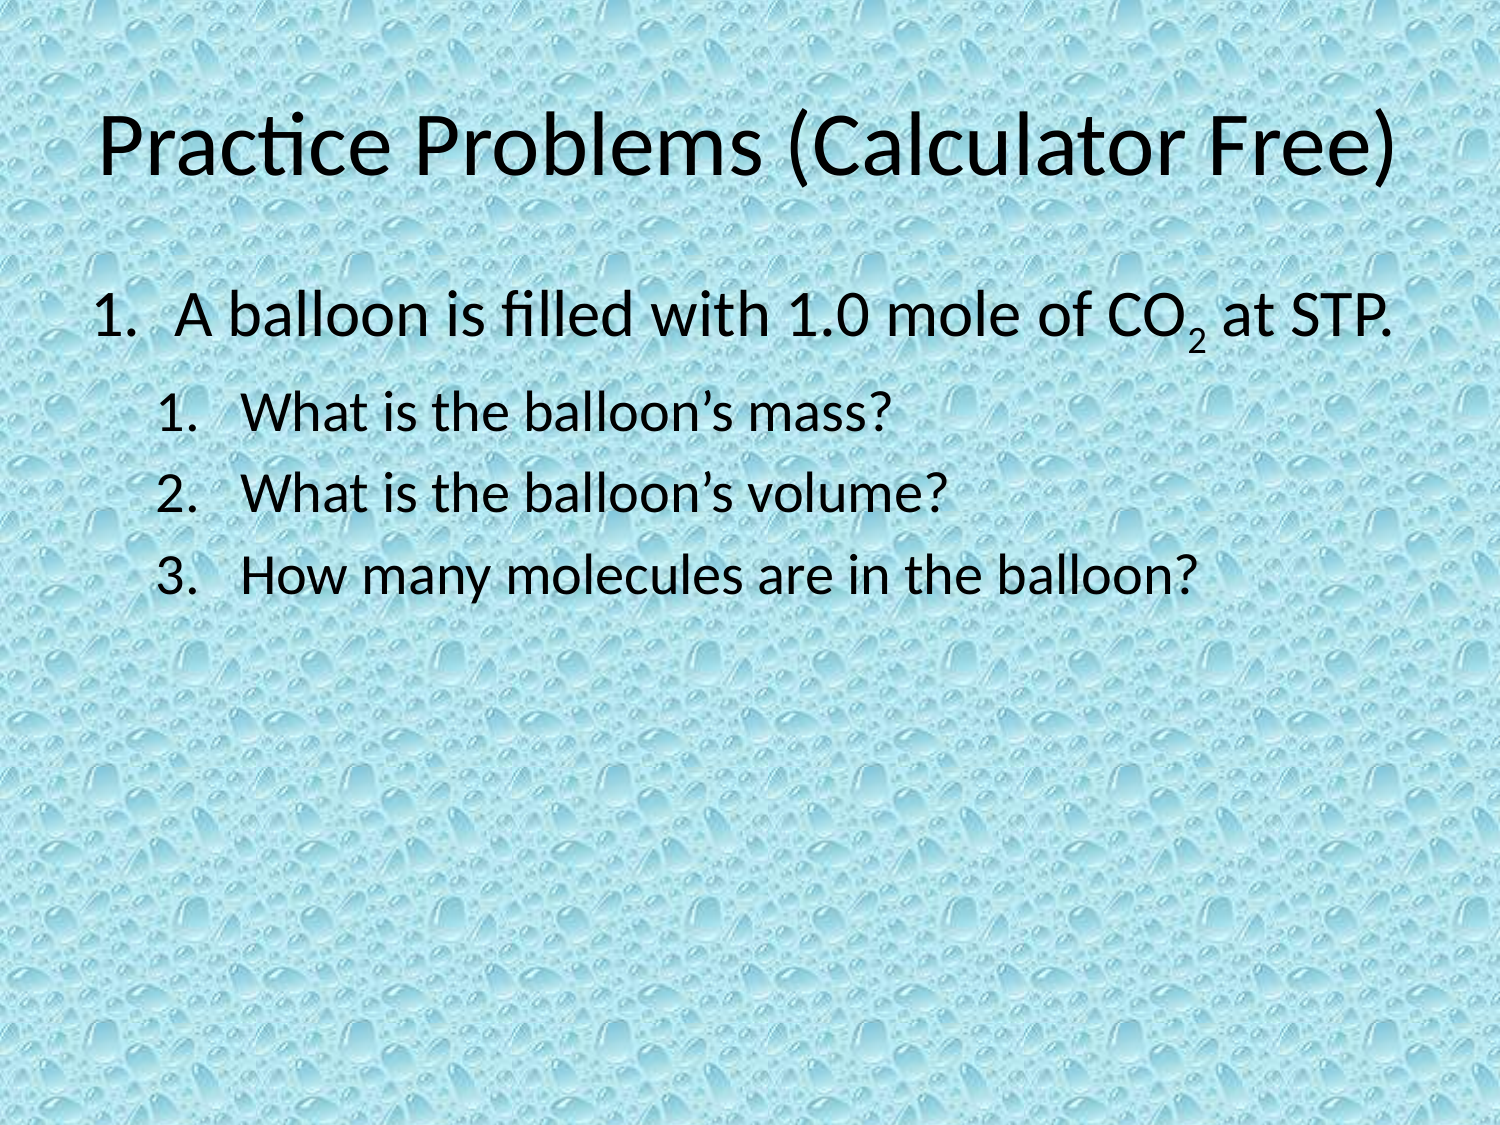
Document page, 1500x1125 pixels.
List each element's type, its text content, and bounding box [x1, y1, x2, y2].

list A balloon is filled with 1.0 mole of CO2 at STP. What is the balloon’s mass? What is the balloon’s volume? How many molecules are in the balloon? [75, 262, 1425, 1005]
picture [0, 0, 1500, 1125]
title Practice Problems (Calculator Free) [75, 45, 1425, 233]
